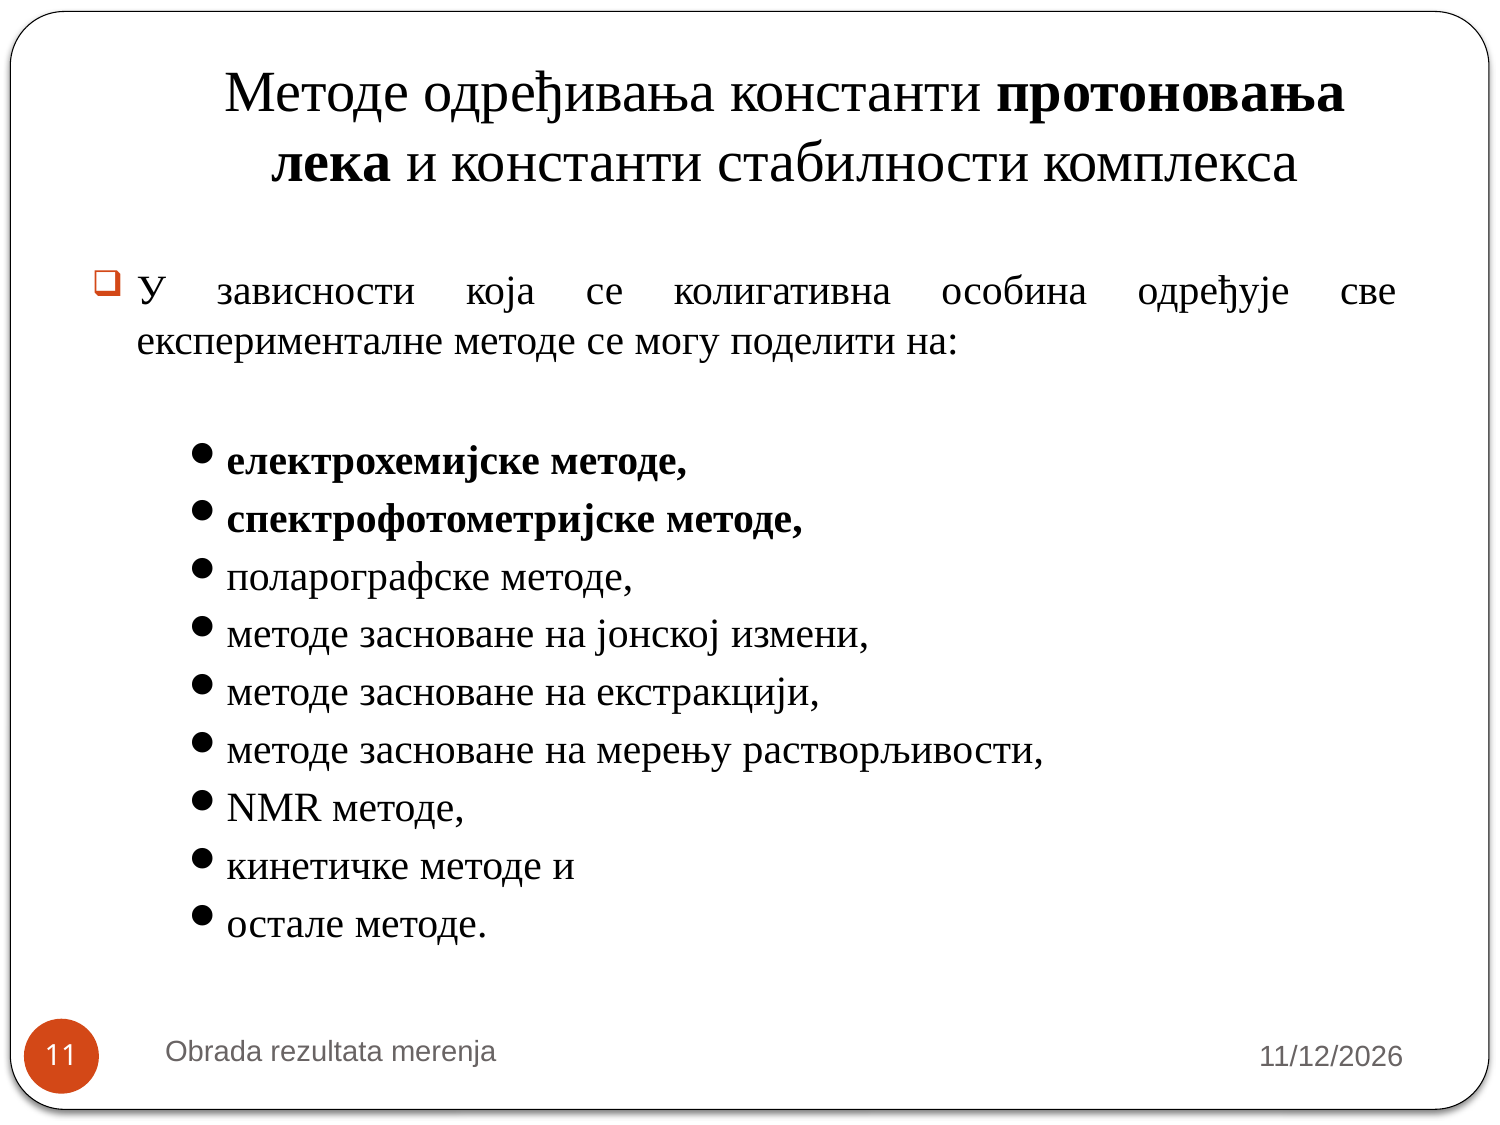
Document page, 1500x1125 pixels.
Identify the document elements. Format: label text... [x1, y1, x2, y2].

list У зависности која се колигативна особина одређује све експерименталне методе се могу поделити на: електрохемијске методе, спектрофотометријске методе, поларографске методе, методе засноване на јонској измени, методе засноване на екстракцији, методе засноване на мерењу растворљивости, NMR методе, кинетичке методе и остале методе. [76, 255, 1412, 988]
title Методе одређивања константи протоновања лека и константи стабилности комплекса [147, 54, 1423, 209]
slide_number 11 [23, 1018, 99, 1094]
footer Obrada rezultata merenja [150, 1012, 800, 1088]
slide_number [1012, 1015, 1419, 1094]
